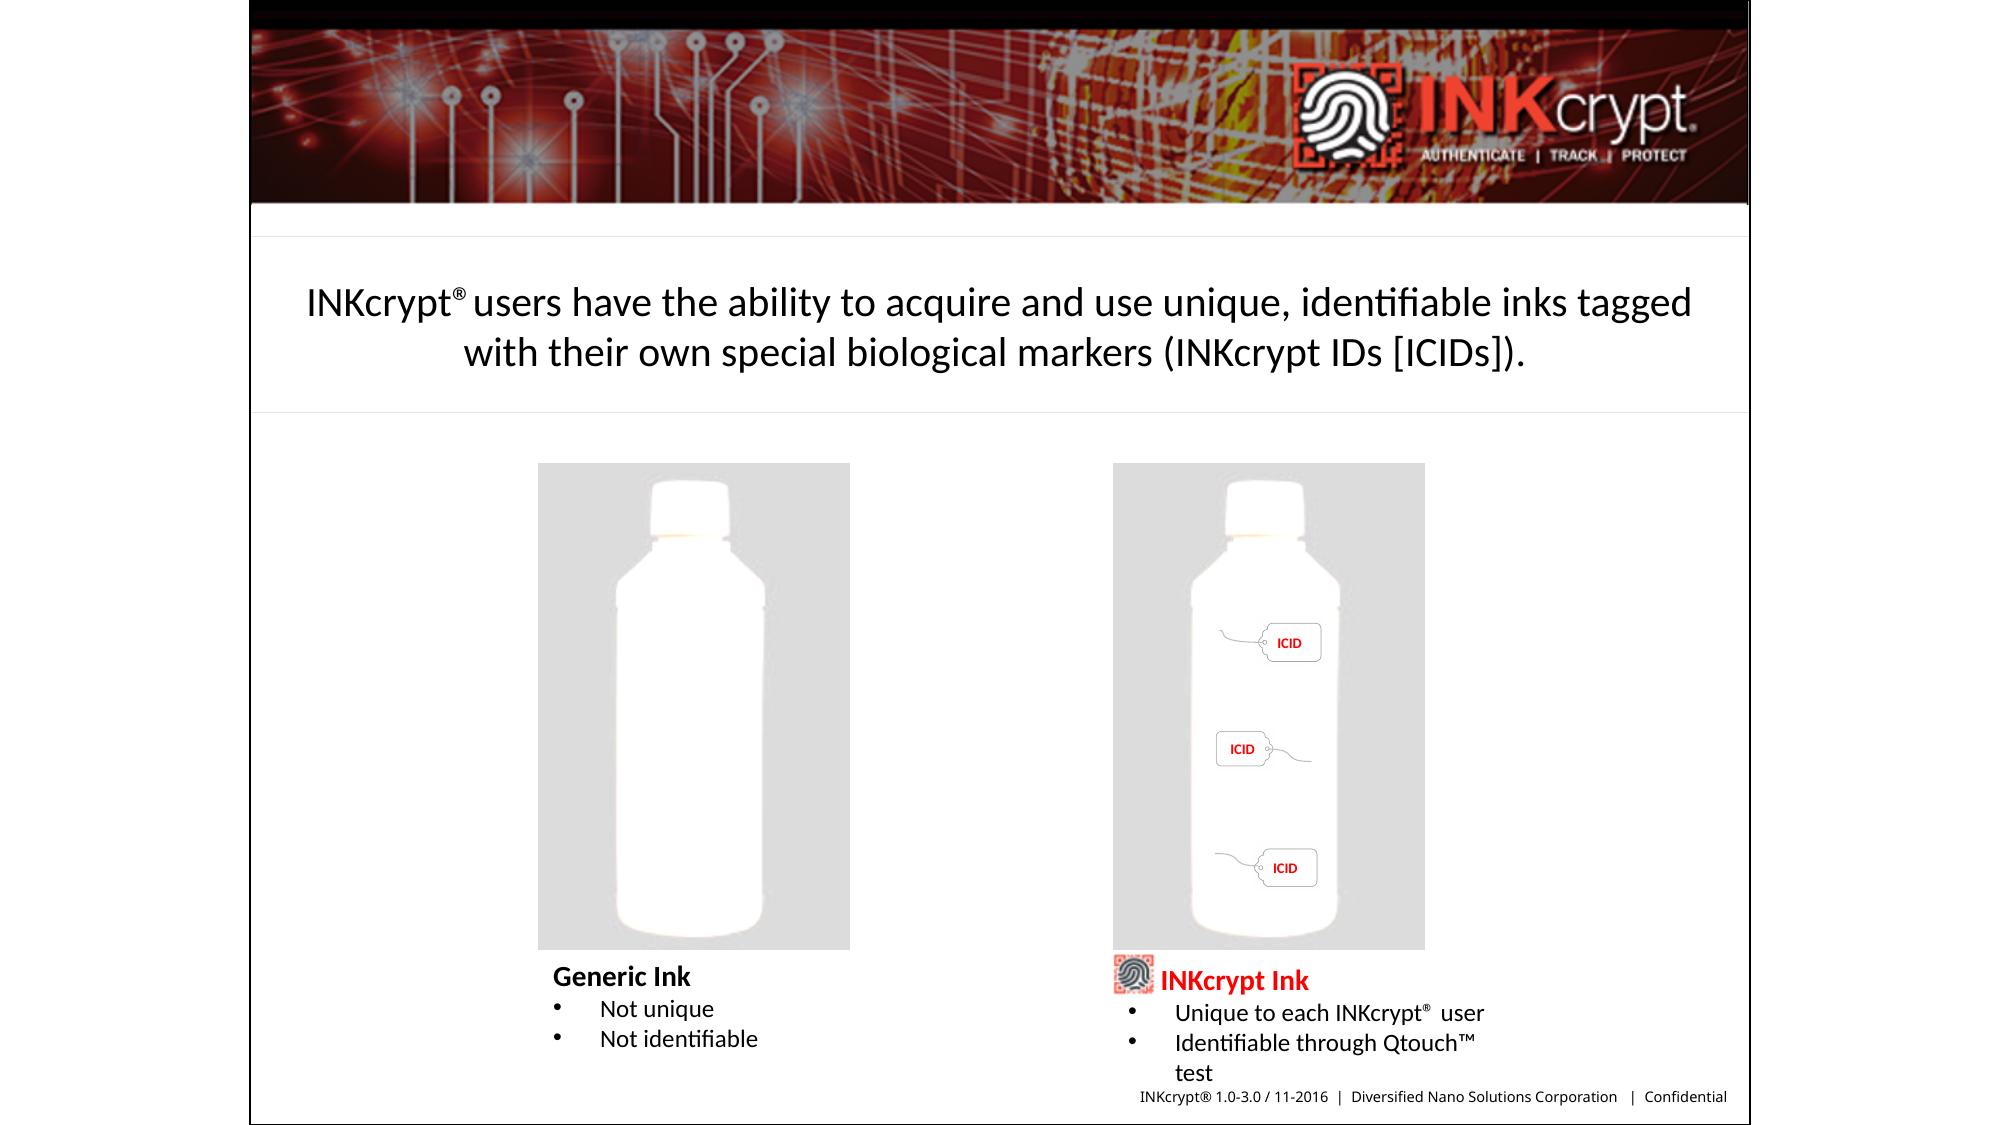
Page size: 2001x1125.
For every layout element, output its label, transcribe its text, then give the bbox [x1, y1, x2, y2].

text_box [249, 1113, 1750, 1125]
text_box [1219, 630, 1263, 643]
text_box INKcrypt® 1.0-3.0 / 11-2016 | Diversified Nano Solutions Corporation | Confidential [249, 1080, 1750, 1113]
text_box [1267, 749, 1312, 762]
picture [1113, 953, 1155, 995]
text_box [249, 205, 1750, 1080]
picture [1113, 463, 1425, 950]
picture [249, 0, 1750, 205]
picture [538, 463, 850, 950]
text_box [1215, 853, 1259, 866]
